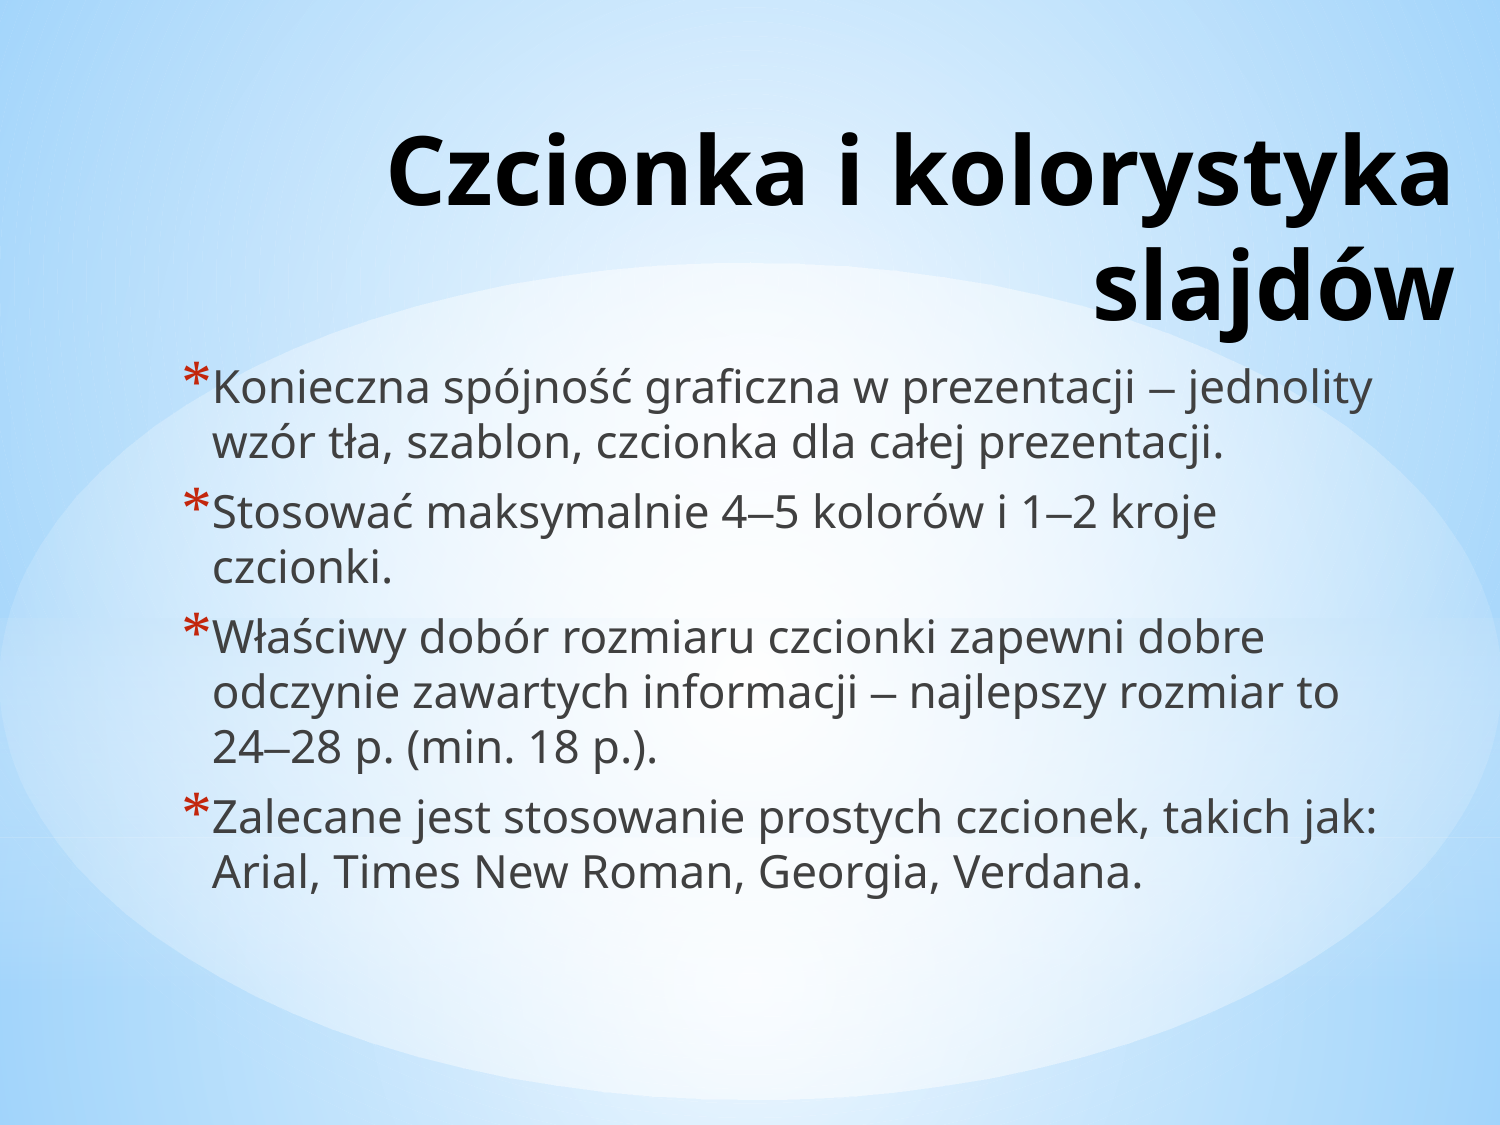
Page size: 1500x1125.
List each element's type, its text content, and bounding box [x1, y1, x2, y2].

list Konieczna spójność graficzna w prezentacji – jednolity wzór tła, szablon, czcionka dla całej prezentacji. Stosować maksymalnie 4–5 kolorów i 1–2 kroje czcionki. Właściwy dobór rozmiaru czcionki zapewni dobre odczynie zawartych informacji – najlepszy rozmiar to 24–28 p. (min. 18 p.). Zalecane jest stosowanie prostych czcionek, takich jak: Arial, Times New Roman, Georgia, Verdana. [159, 349, 1400, 1059]
title Czcionka i kolorystyka slajdów [41, 101, 1471, 290]
